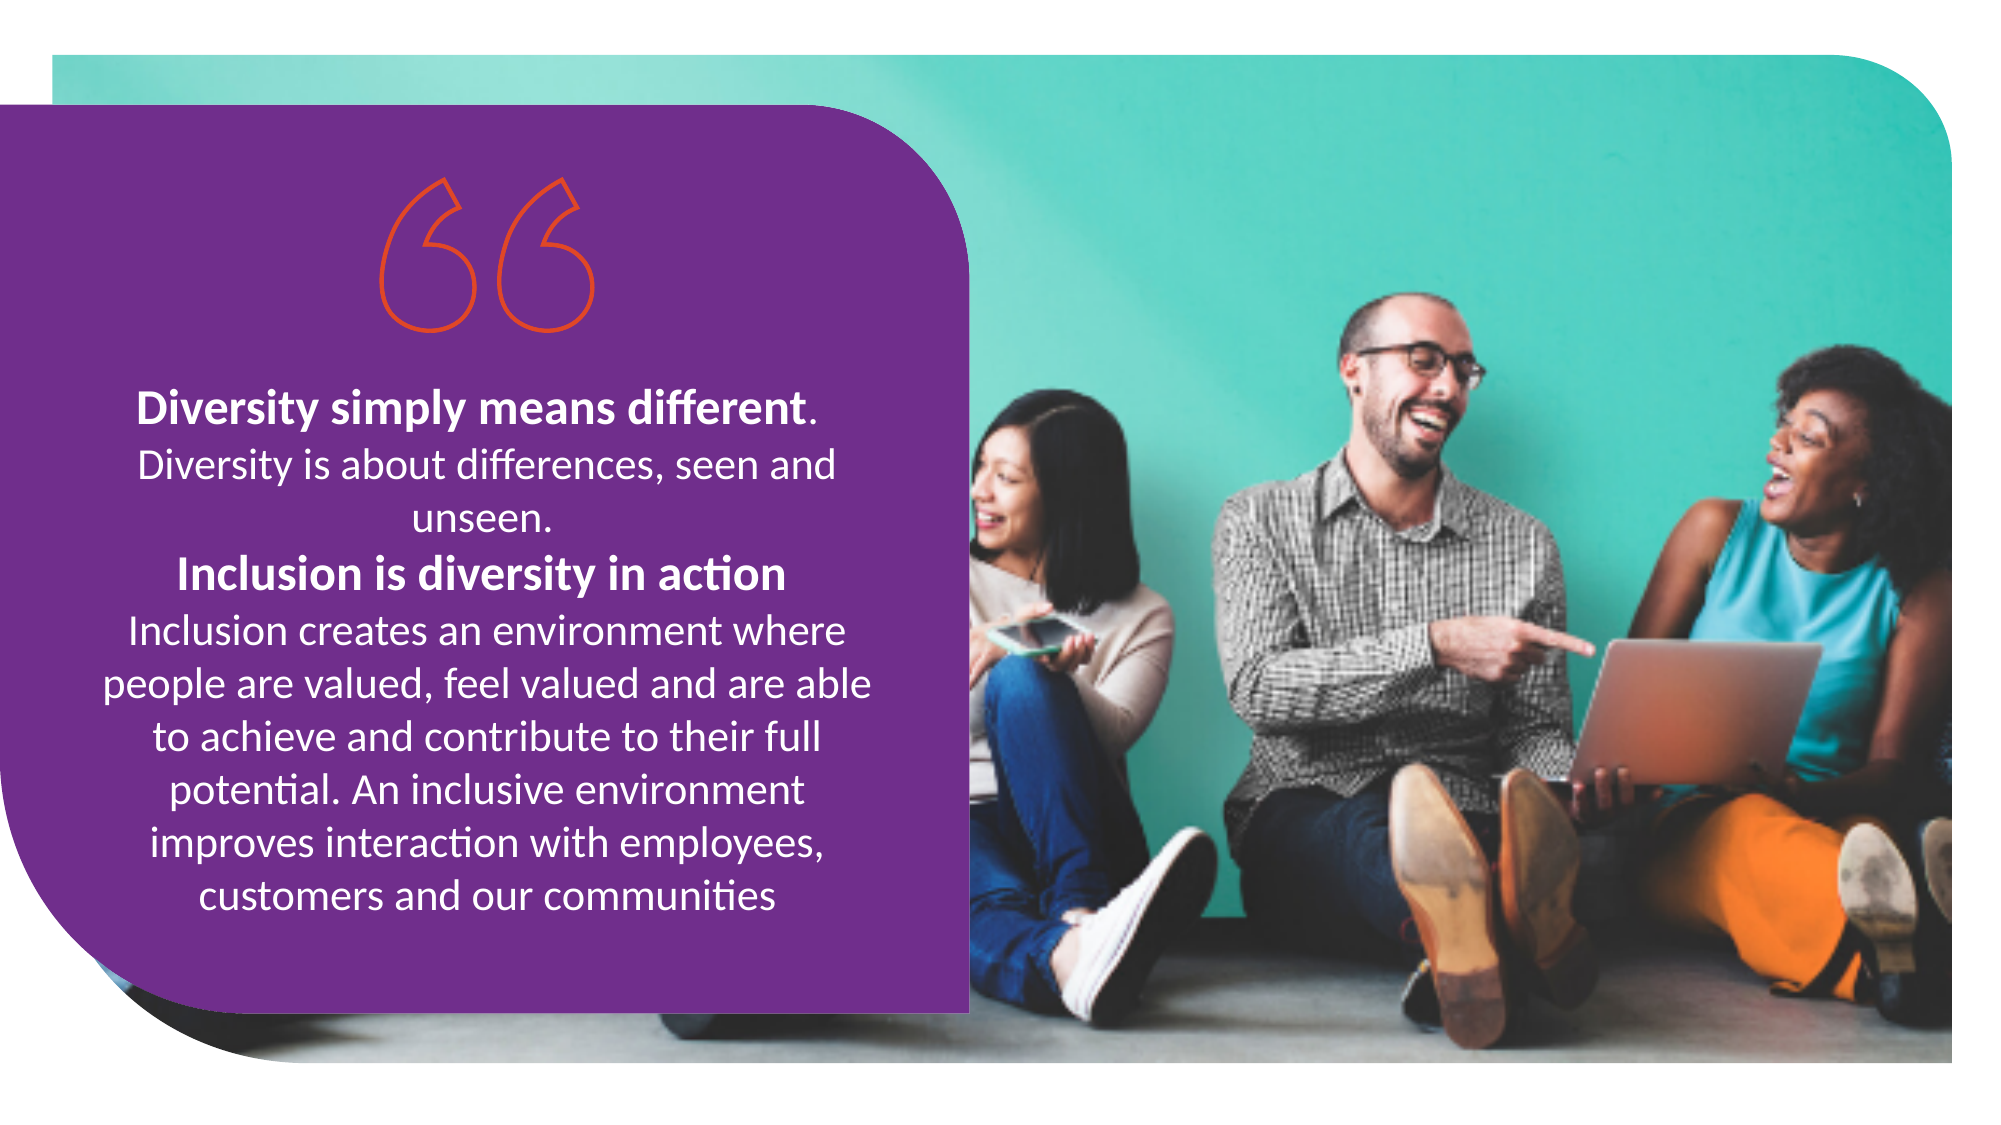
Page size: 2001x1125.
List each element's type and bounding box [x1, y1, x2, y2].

picture [52, 54, 1952, 1064]
